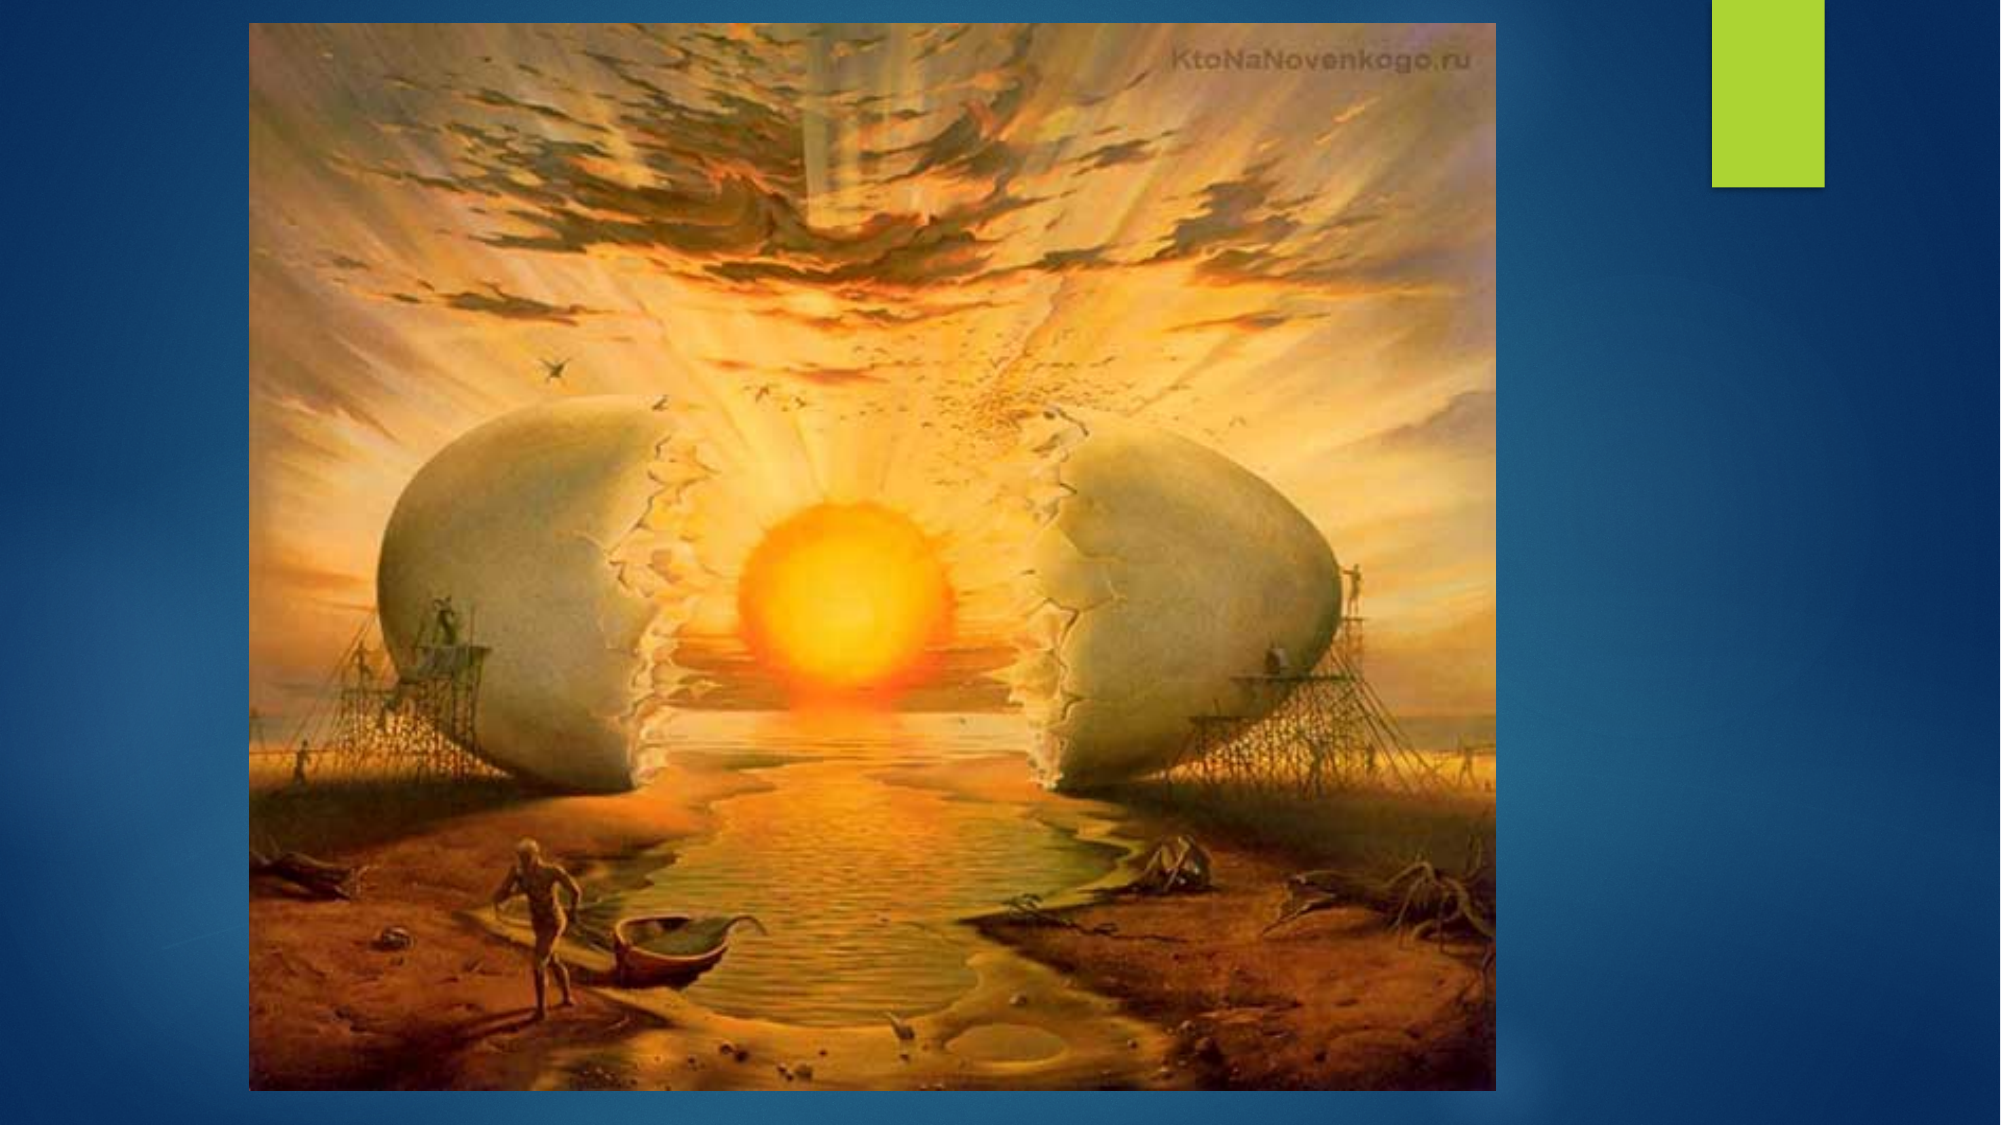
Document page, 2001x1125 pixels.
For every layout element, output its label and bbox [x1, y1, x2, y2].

picture [0, 0, 1576, 1125]
